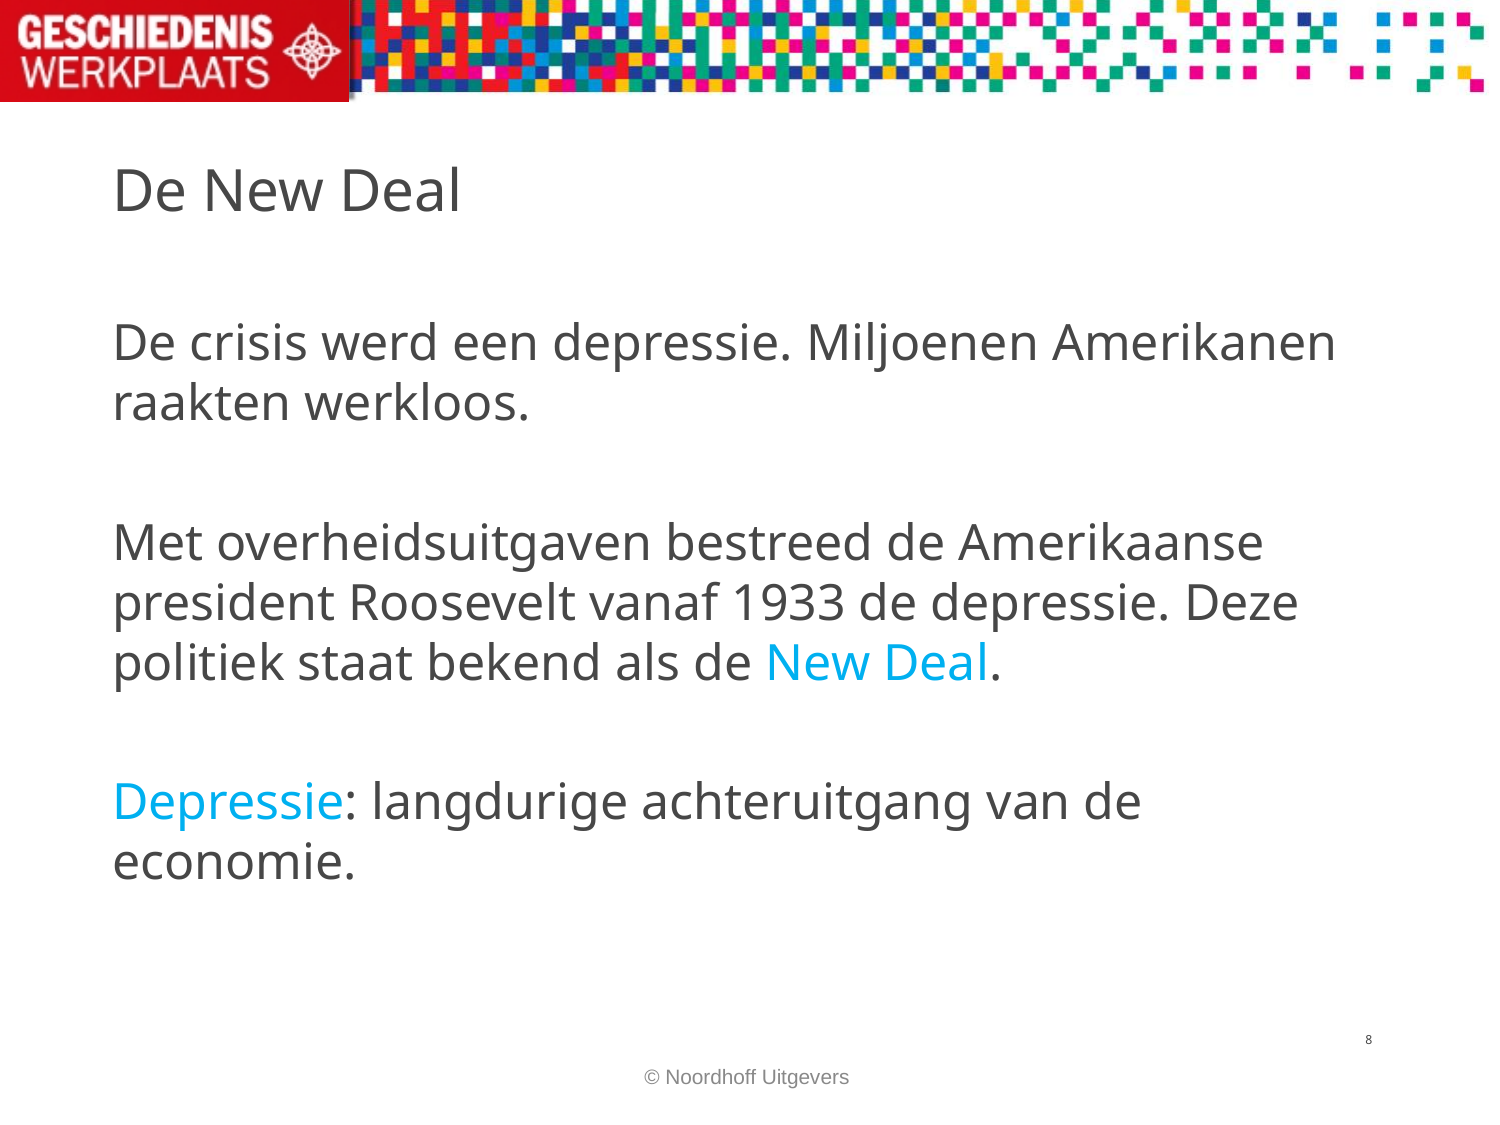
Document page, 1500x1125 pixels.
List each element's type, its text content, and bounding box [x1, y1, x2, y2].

title De New Deal [112, 145, 1401, 256]
list De crisis werd een depressie. Miljoenen Amerikanen raakten werkloos. Met overheidsuitgaven bestreed de Amerikaanse president Roosevelt vanaf 1933 de depressie. Deze politiek staat bekend als de New Deal. Depressie: langdurige achteruitgang van de economie. [112, 302, 1409, 988]
slide_number 8 [1325, 1025, 1388, 1063]
text_box © Noordhoff Uitgevers [512, 1045, 988, 1106]
picture [0, 0, 1500, 1125]
